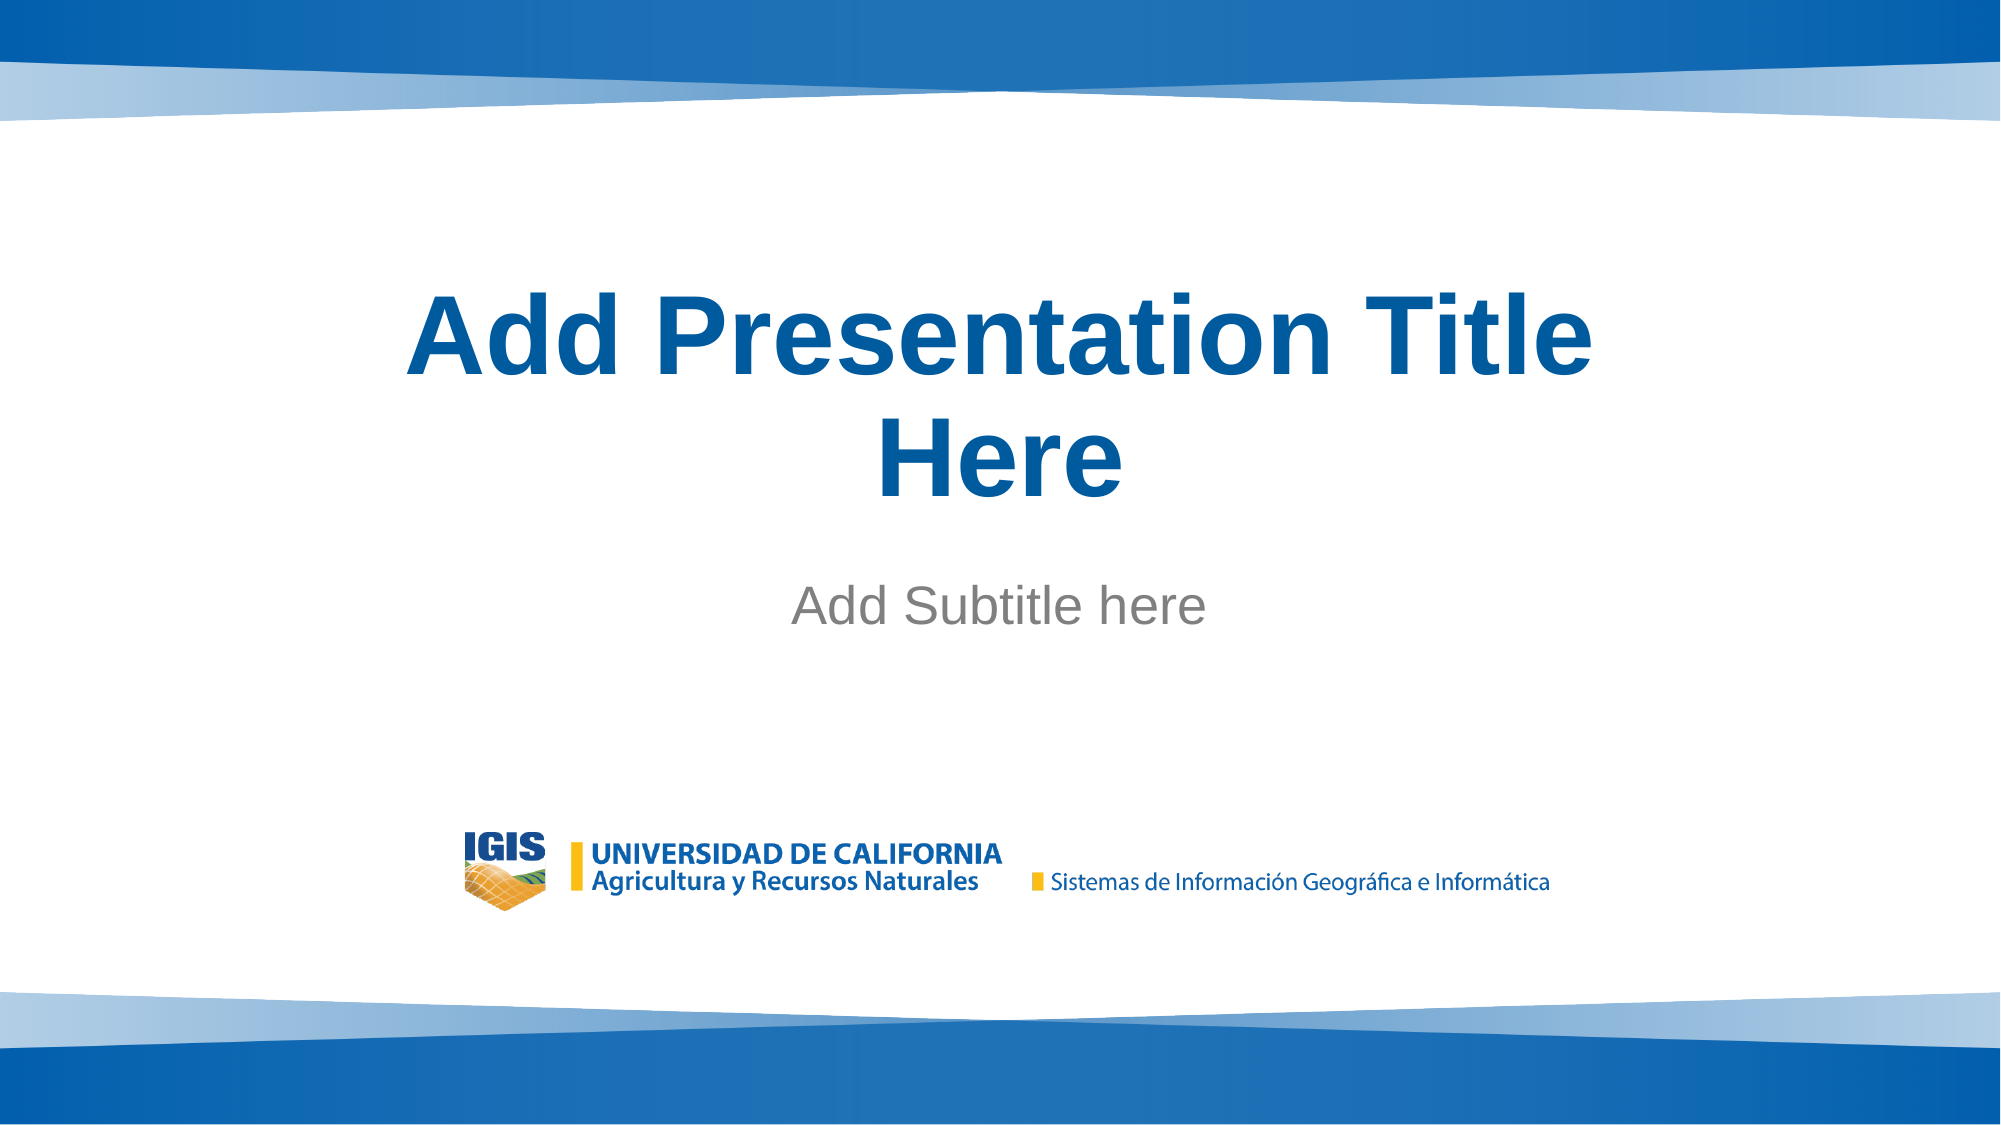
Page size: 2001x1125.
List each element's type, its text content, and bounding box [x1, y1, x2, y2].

picture [0, 0, 2001, 143]
picture [427, 842, 1558, 937]
subtitle Add Subtitle here [249, 569, 1750, 842]
title Add Presentation Title Here [249, 136, 1750, 529]
picture [0, 971, 2001, 1125]
